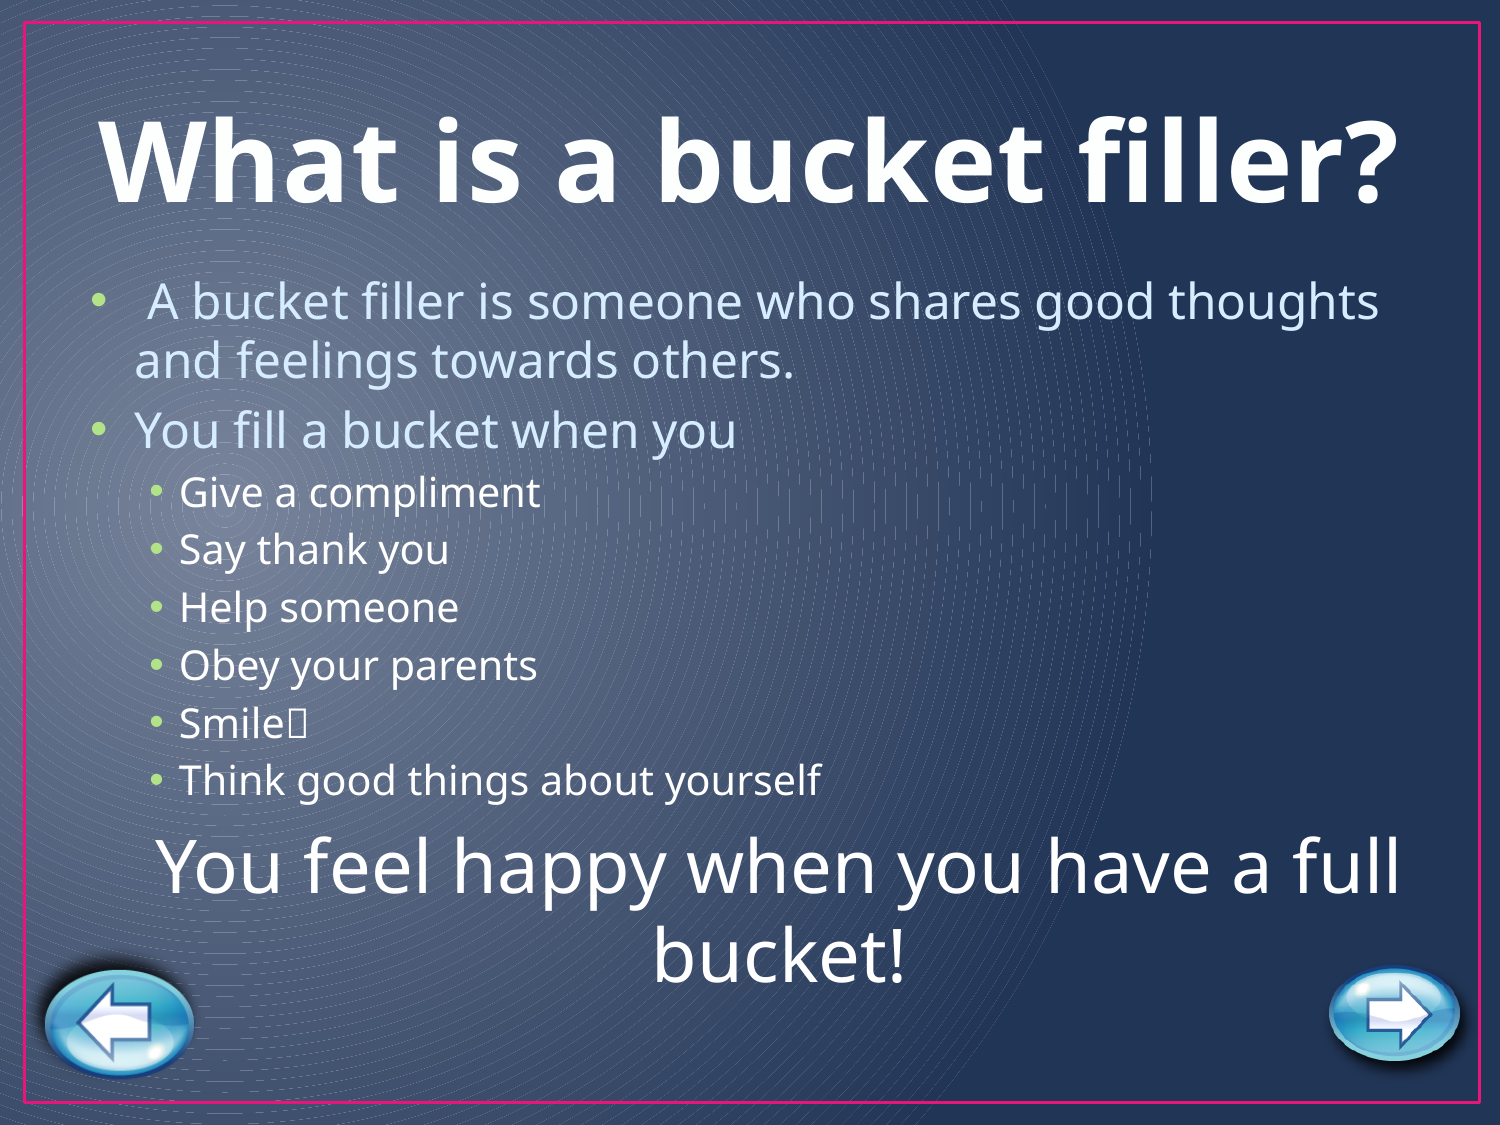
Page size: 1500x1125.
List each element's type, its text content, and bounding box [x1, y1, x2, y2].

picture [24, 930, 213, 1119]
list A bucket filler is someone who shares good thoughts and feelings towards others. You fill a bucket when you Give a compliment Say thank you Help someone Obey your parents Smile Think good things about yourself You feel happy when you have a full bucket! [75, 262, 1425, 1005]
picture [1312, 930, 1477, 1095]
title What is a bucket filler? [75, 45, 1425, 233]
